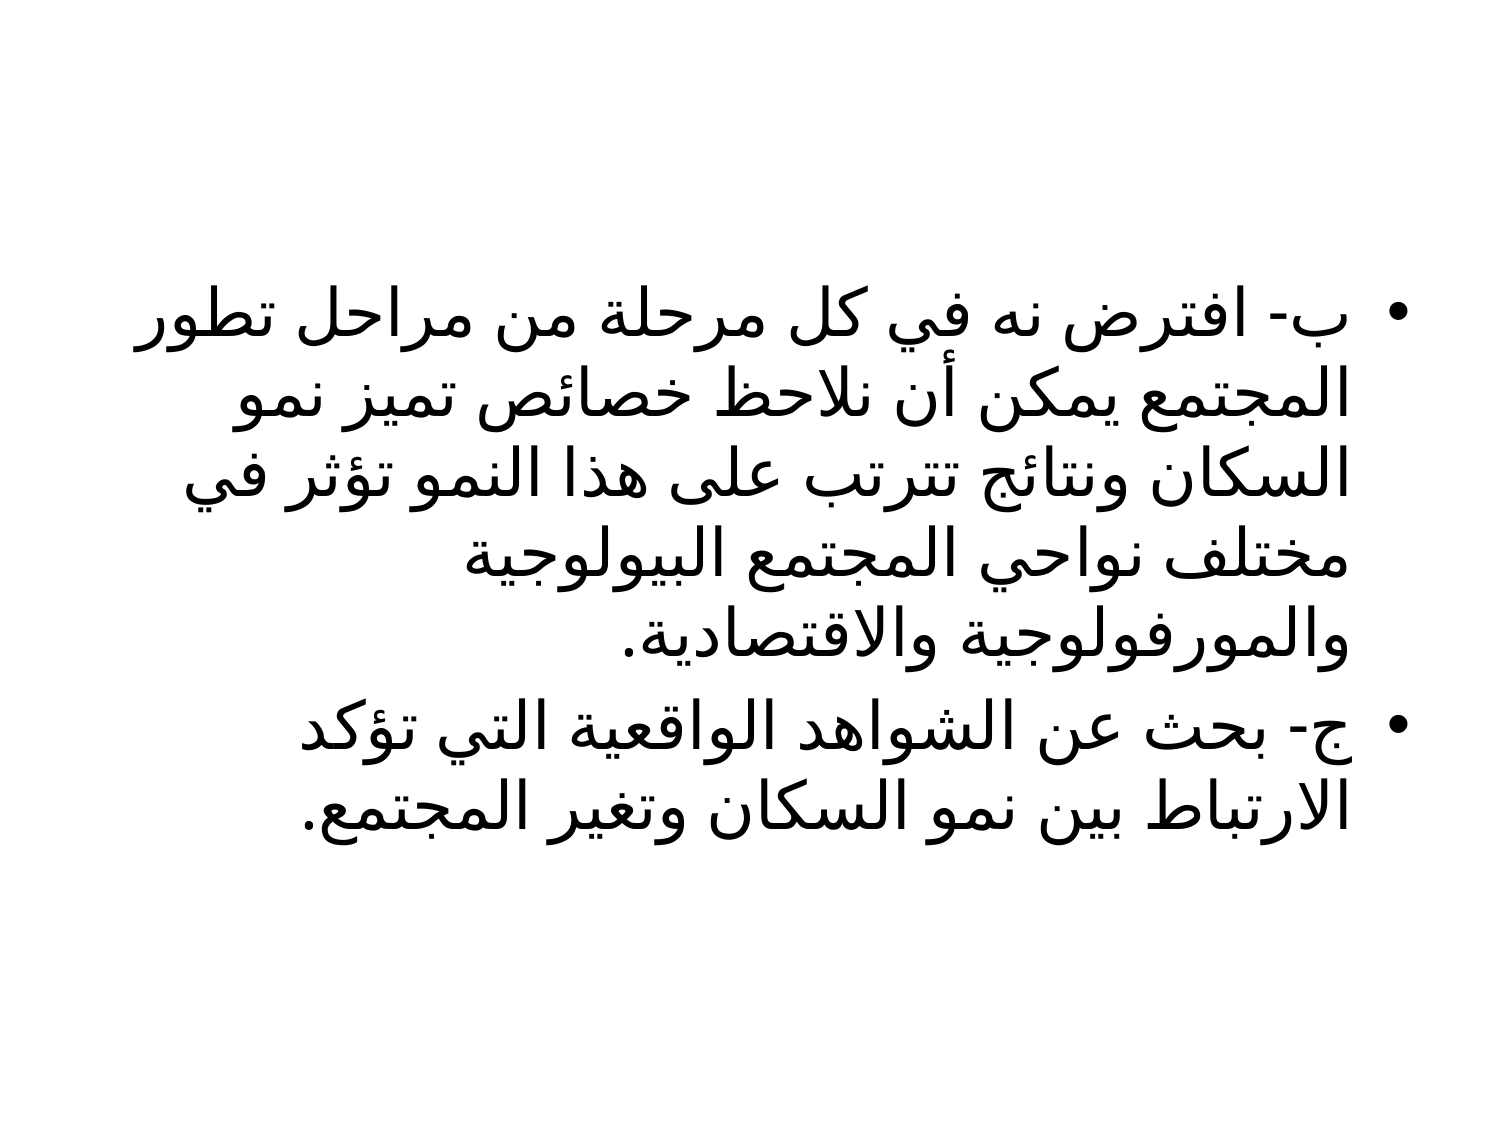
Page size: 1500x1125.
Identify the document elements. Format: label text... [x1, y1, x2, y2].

list ب- افترض نه في كل مرحلة من مراحل تطور المجتمع يمكن أن نلاحظ خصائص تميز نمو السكان ونتائج تترتب على هذا النمو تؤثر في مختلف نواحي المجتمع البيولوجية والمورفولوجية والاقتصادية. ج- بحث عن الشواهد الواقعية التي تؤكد الارتباط بين نمو السكان وتغير المجتمع. [75, 262, 1425, 1005]
